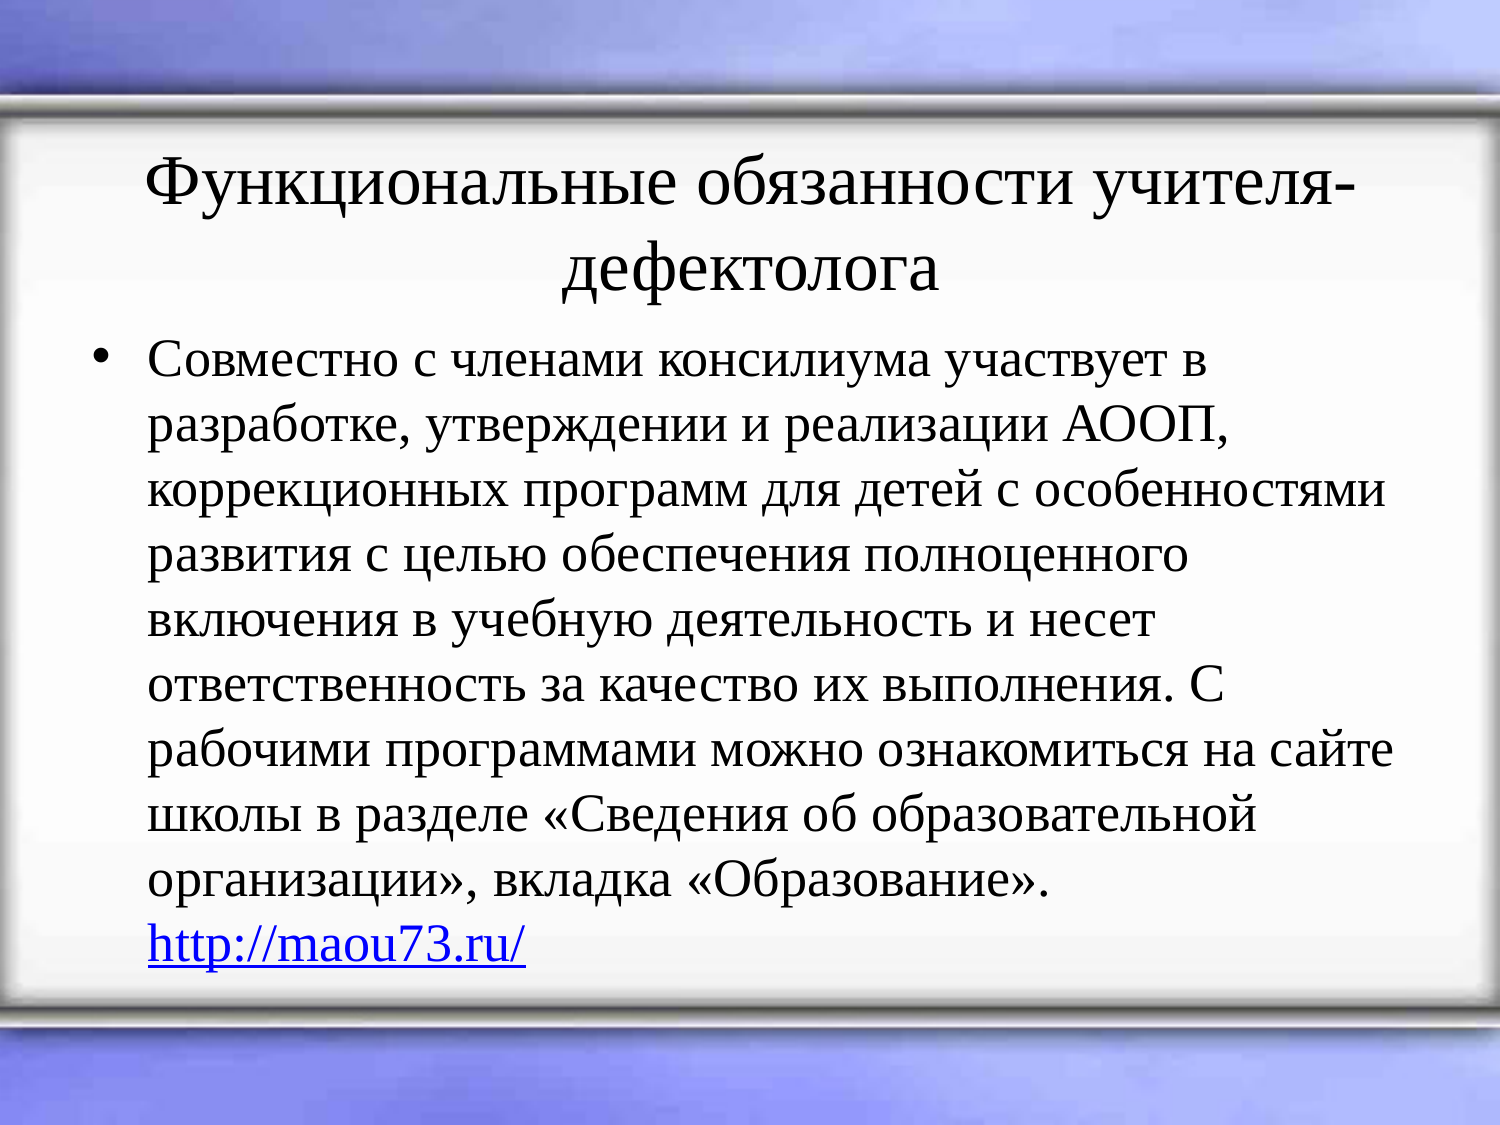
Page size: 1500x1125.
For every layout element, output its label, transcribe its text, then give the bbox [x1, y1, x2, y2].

list Совместно с членами консилиума участвует в разработке, утверждении и реализации АООП, коррекционных программ для детей с особенностями развития с целью обеспечения полноценного включения в учебную деятельность и несет ответственность за качество их выполнения. С рабочими программами можно ознакомиться на сайте школы в разделе «Сведения об образовательной организации», вкладка «Образование». http://maou73.ru/ [76, 314, 1427, 1057]
title Функциональные обязанности учителя-дефектолога [76, 125, 1427, 313]
picture [0, 0, 1500, 1125]
